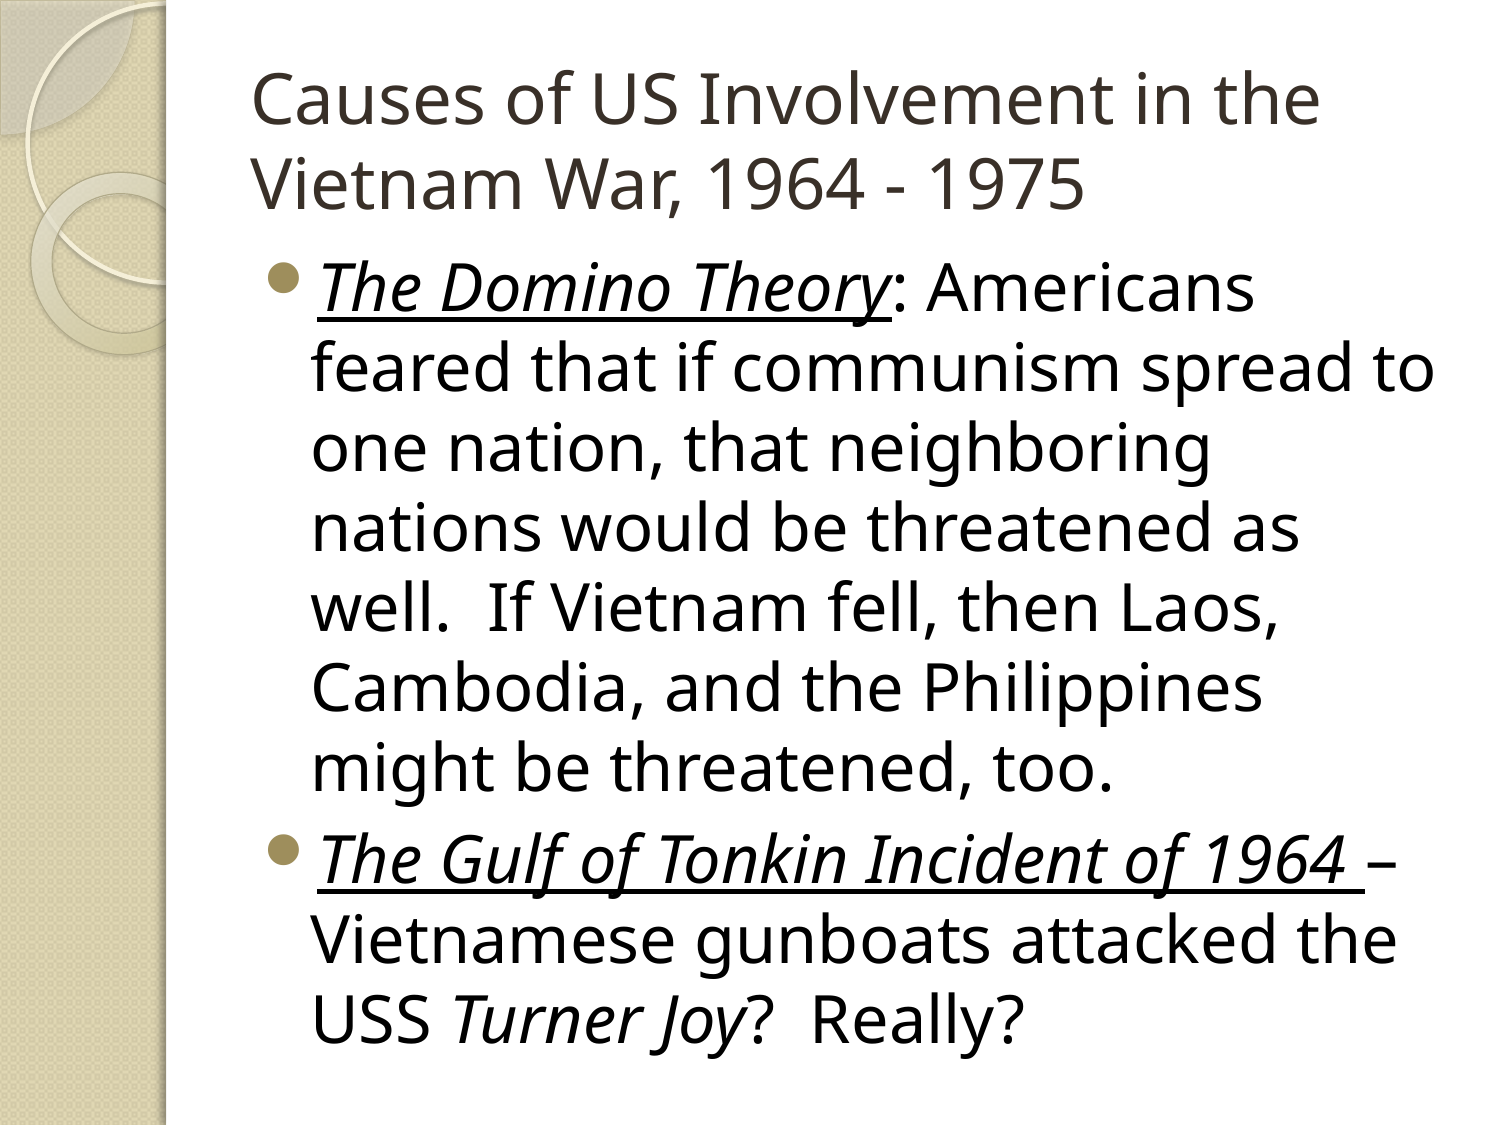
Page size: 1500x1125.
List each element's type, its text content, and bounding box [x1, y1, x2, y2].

title Causes of US Involvement in the Vietnam War, 1964 - 1975 [235, 45, 1466, 233]
list The Domino Theory: Americans feared that if communism spread to one nation, that neighboring nations would be threatened as well. If Vietnam fell, then Laos, Cambodia, and the Philippines might be threatened, too. The Gulf of Tonkin Incident of 1964 – Vietnamese gunboats attacked the USS Turner Joy? Really? [235, 237, 1466, 1025]
